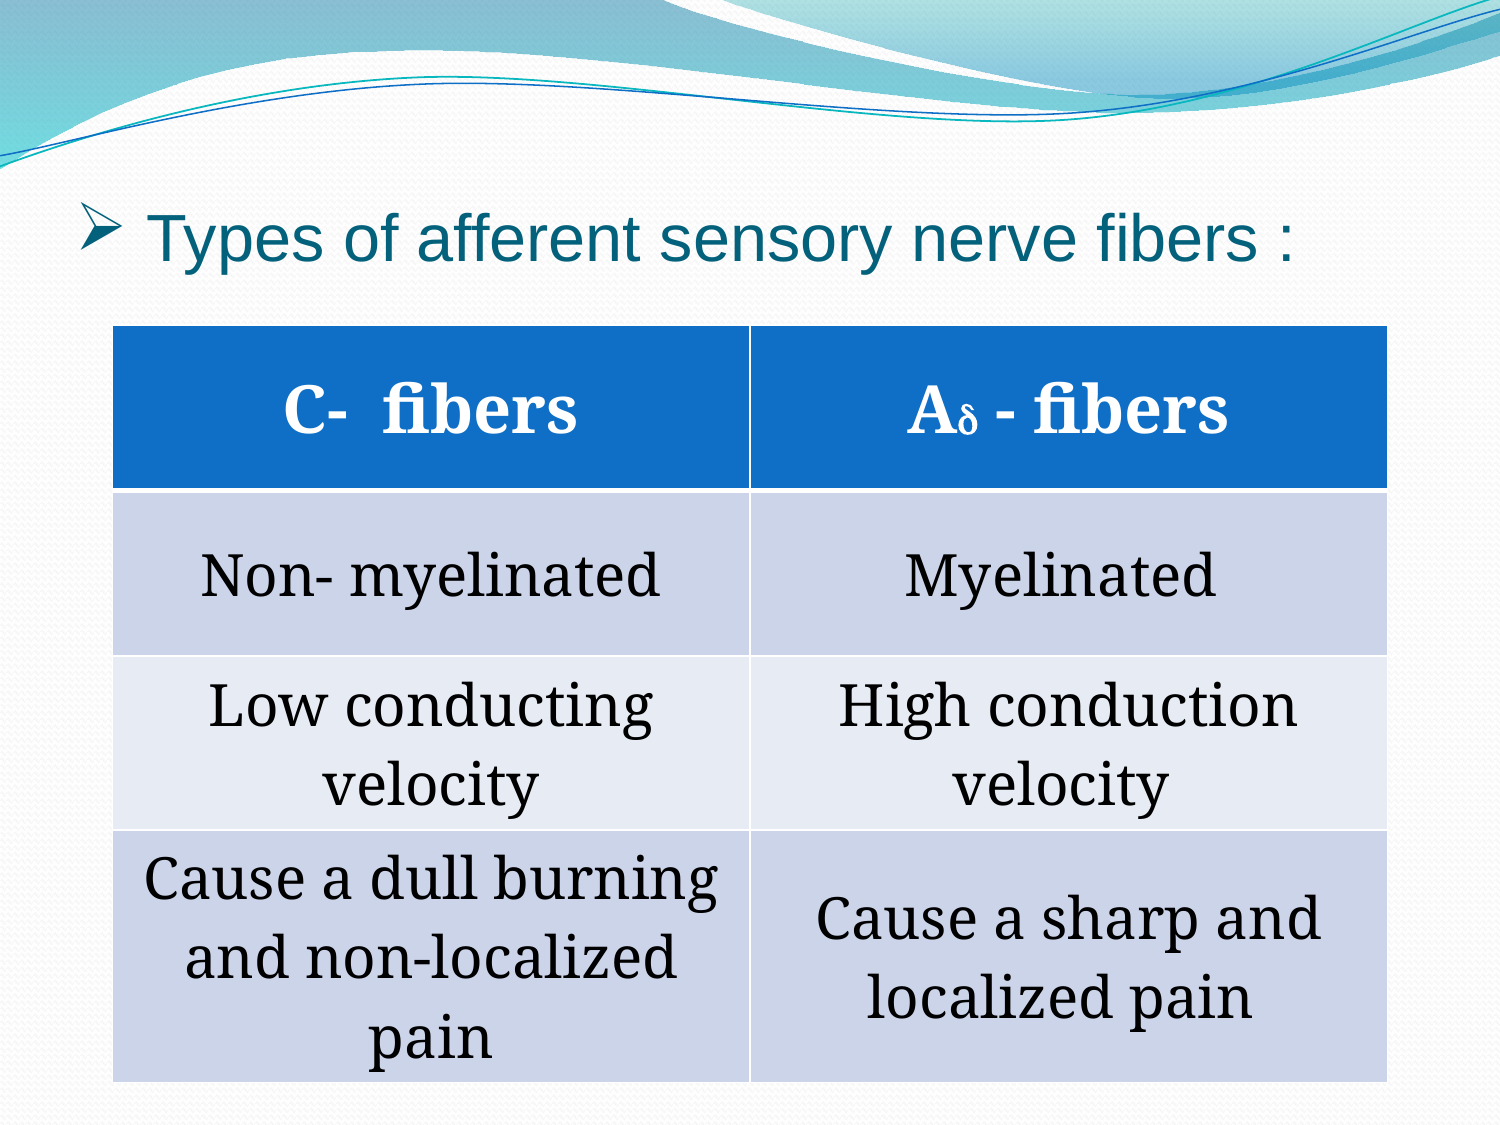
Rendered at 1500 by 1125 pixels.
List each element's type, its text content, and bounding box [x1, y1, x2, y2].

title Types of afferent sensory nerve fibers : [75, 87, 1350, 275]
table_cell Cause a sharp and localized pain [751, 831, 1387, 1082]
table_cell Cause a dull burning and non-localized pain [113, 831, 749, 1082]
table_cell High conduction velocity [751, 657, 1387, 829]
table_cell Myelinated [751, 493, 1387, 655]
table_header A - fibers [751, 326, 1387, 488]
table_cell Low conducting velocity [113, 657, 749, 829]
table_header C- fibers [113, 326, 749, 488]
table_cell Non- myelinated [113, 493, 749, 655]
